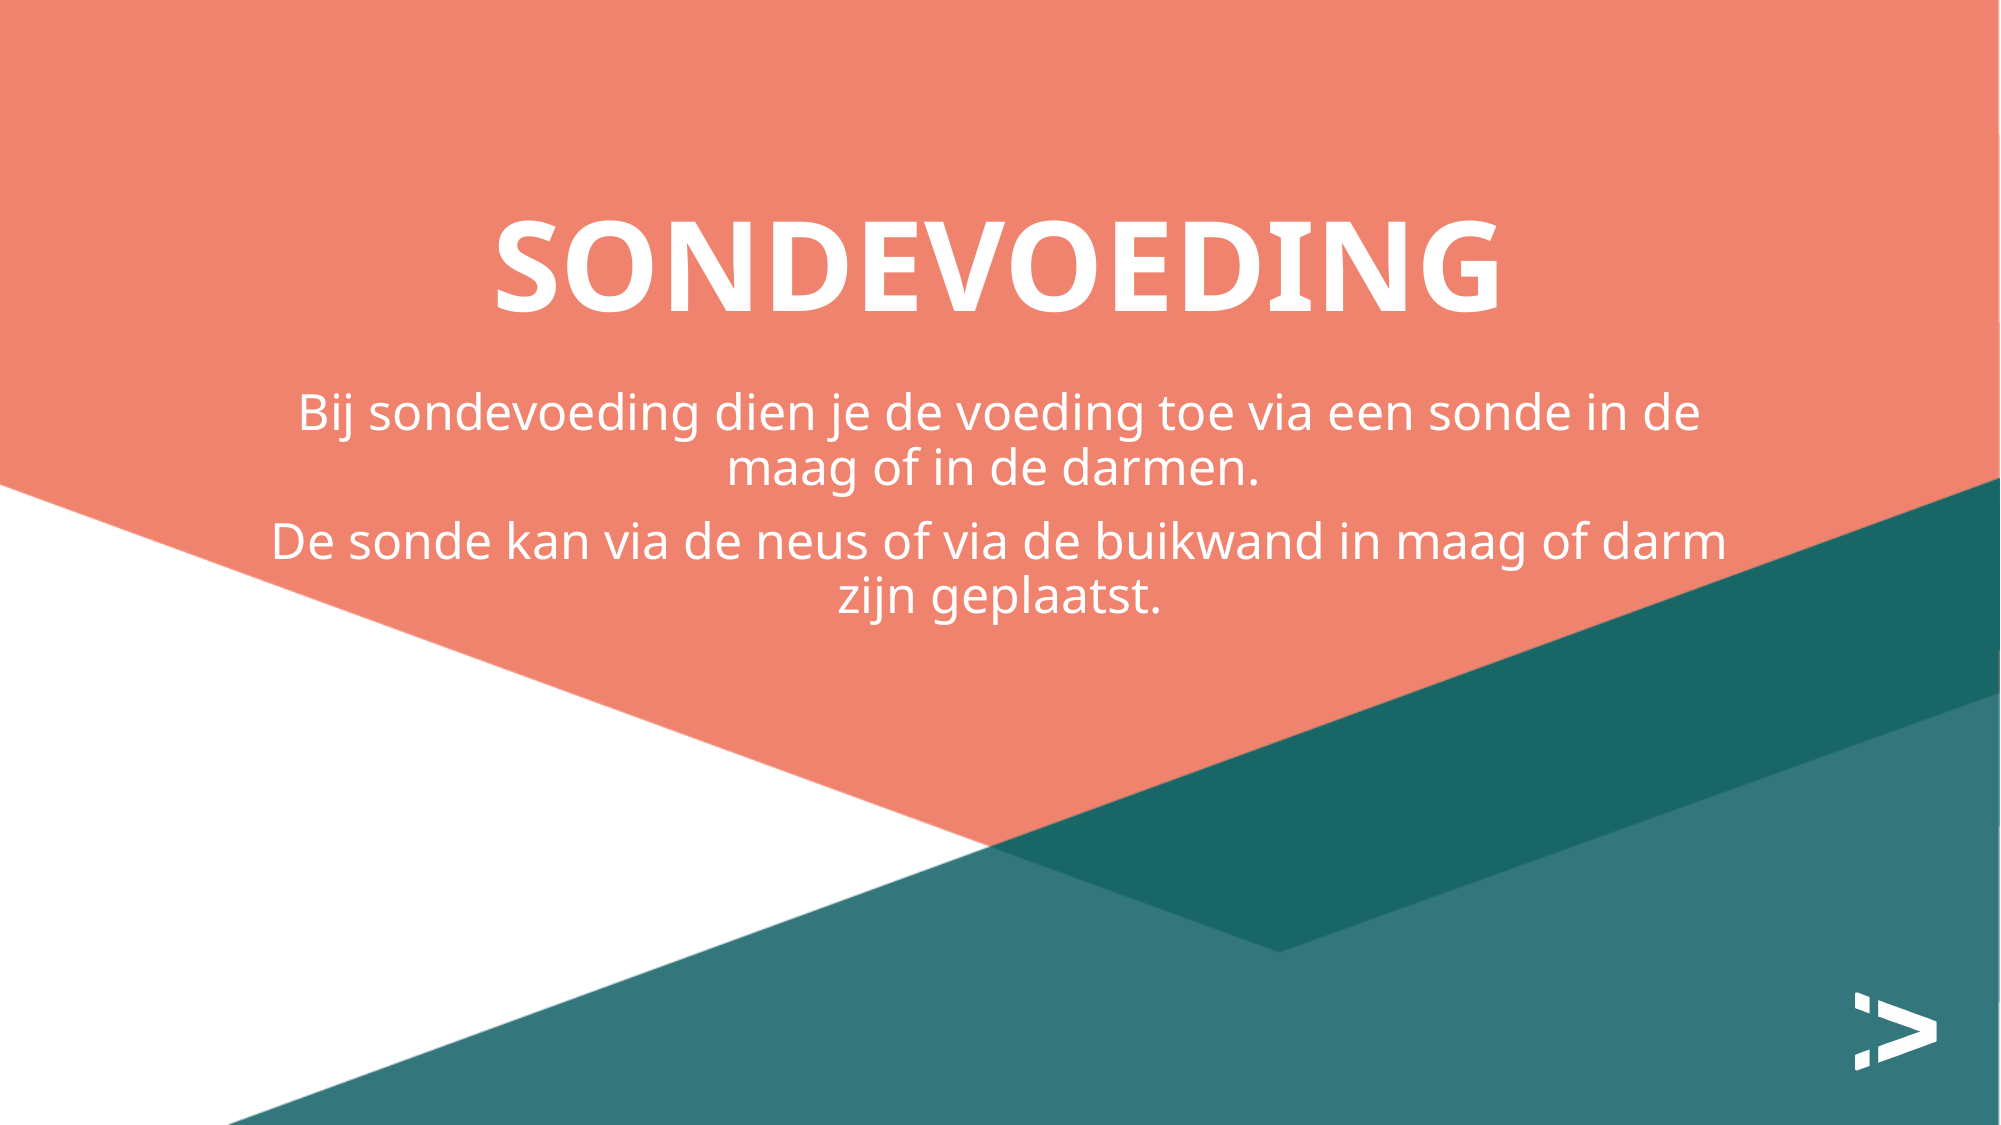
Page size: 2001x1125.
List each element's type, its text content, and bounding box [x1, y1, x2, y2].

picture [0, 0, 2000, 1125]
title Sondevoeding [249, 51, 1750, 347]
subtitle Bij sondevoeding dien je de voeding toe via een sonde in de maag of in de darmen. De sonde kan via de neus of via de buikwand in maag of darm zijn geplaatst. [249, 380, 1750, 652]
